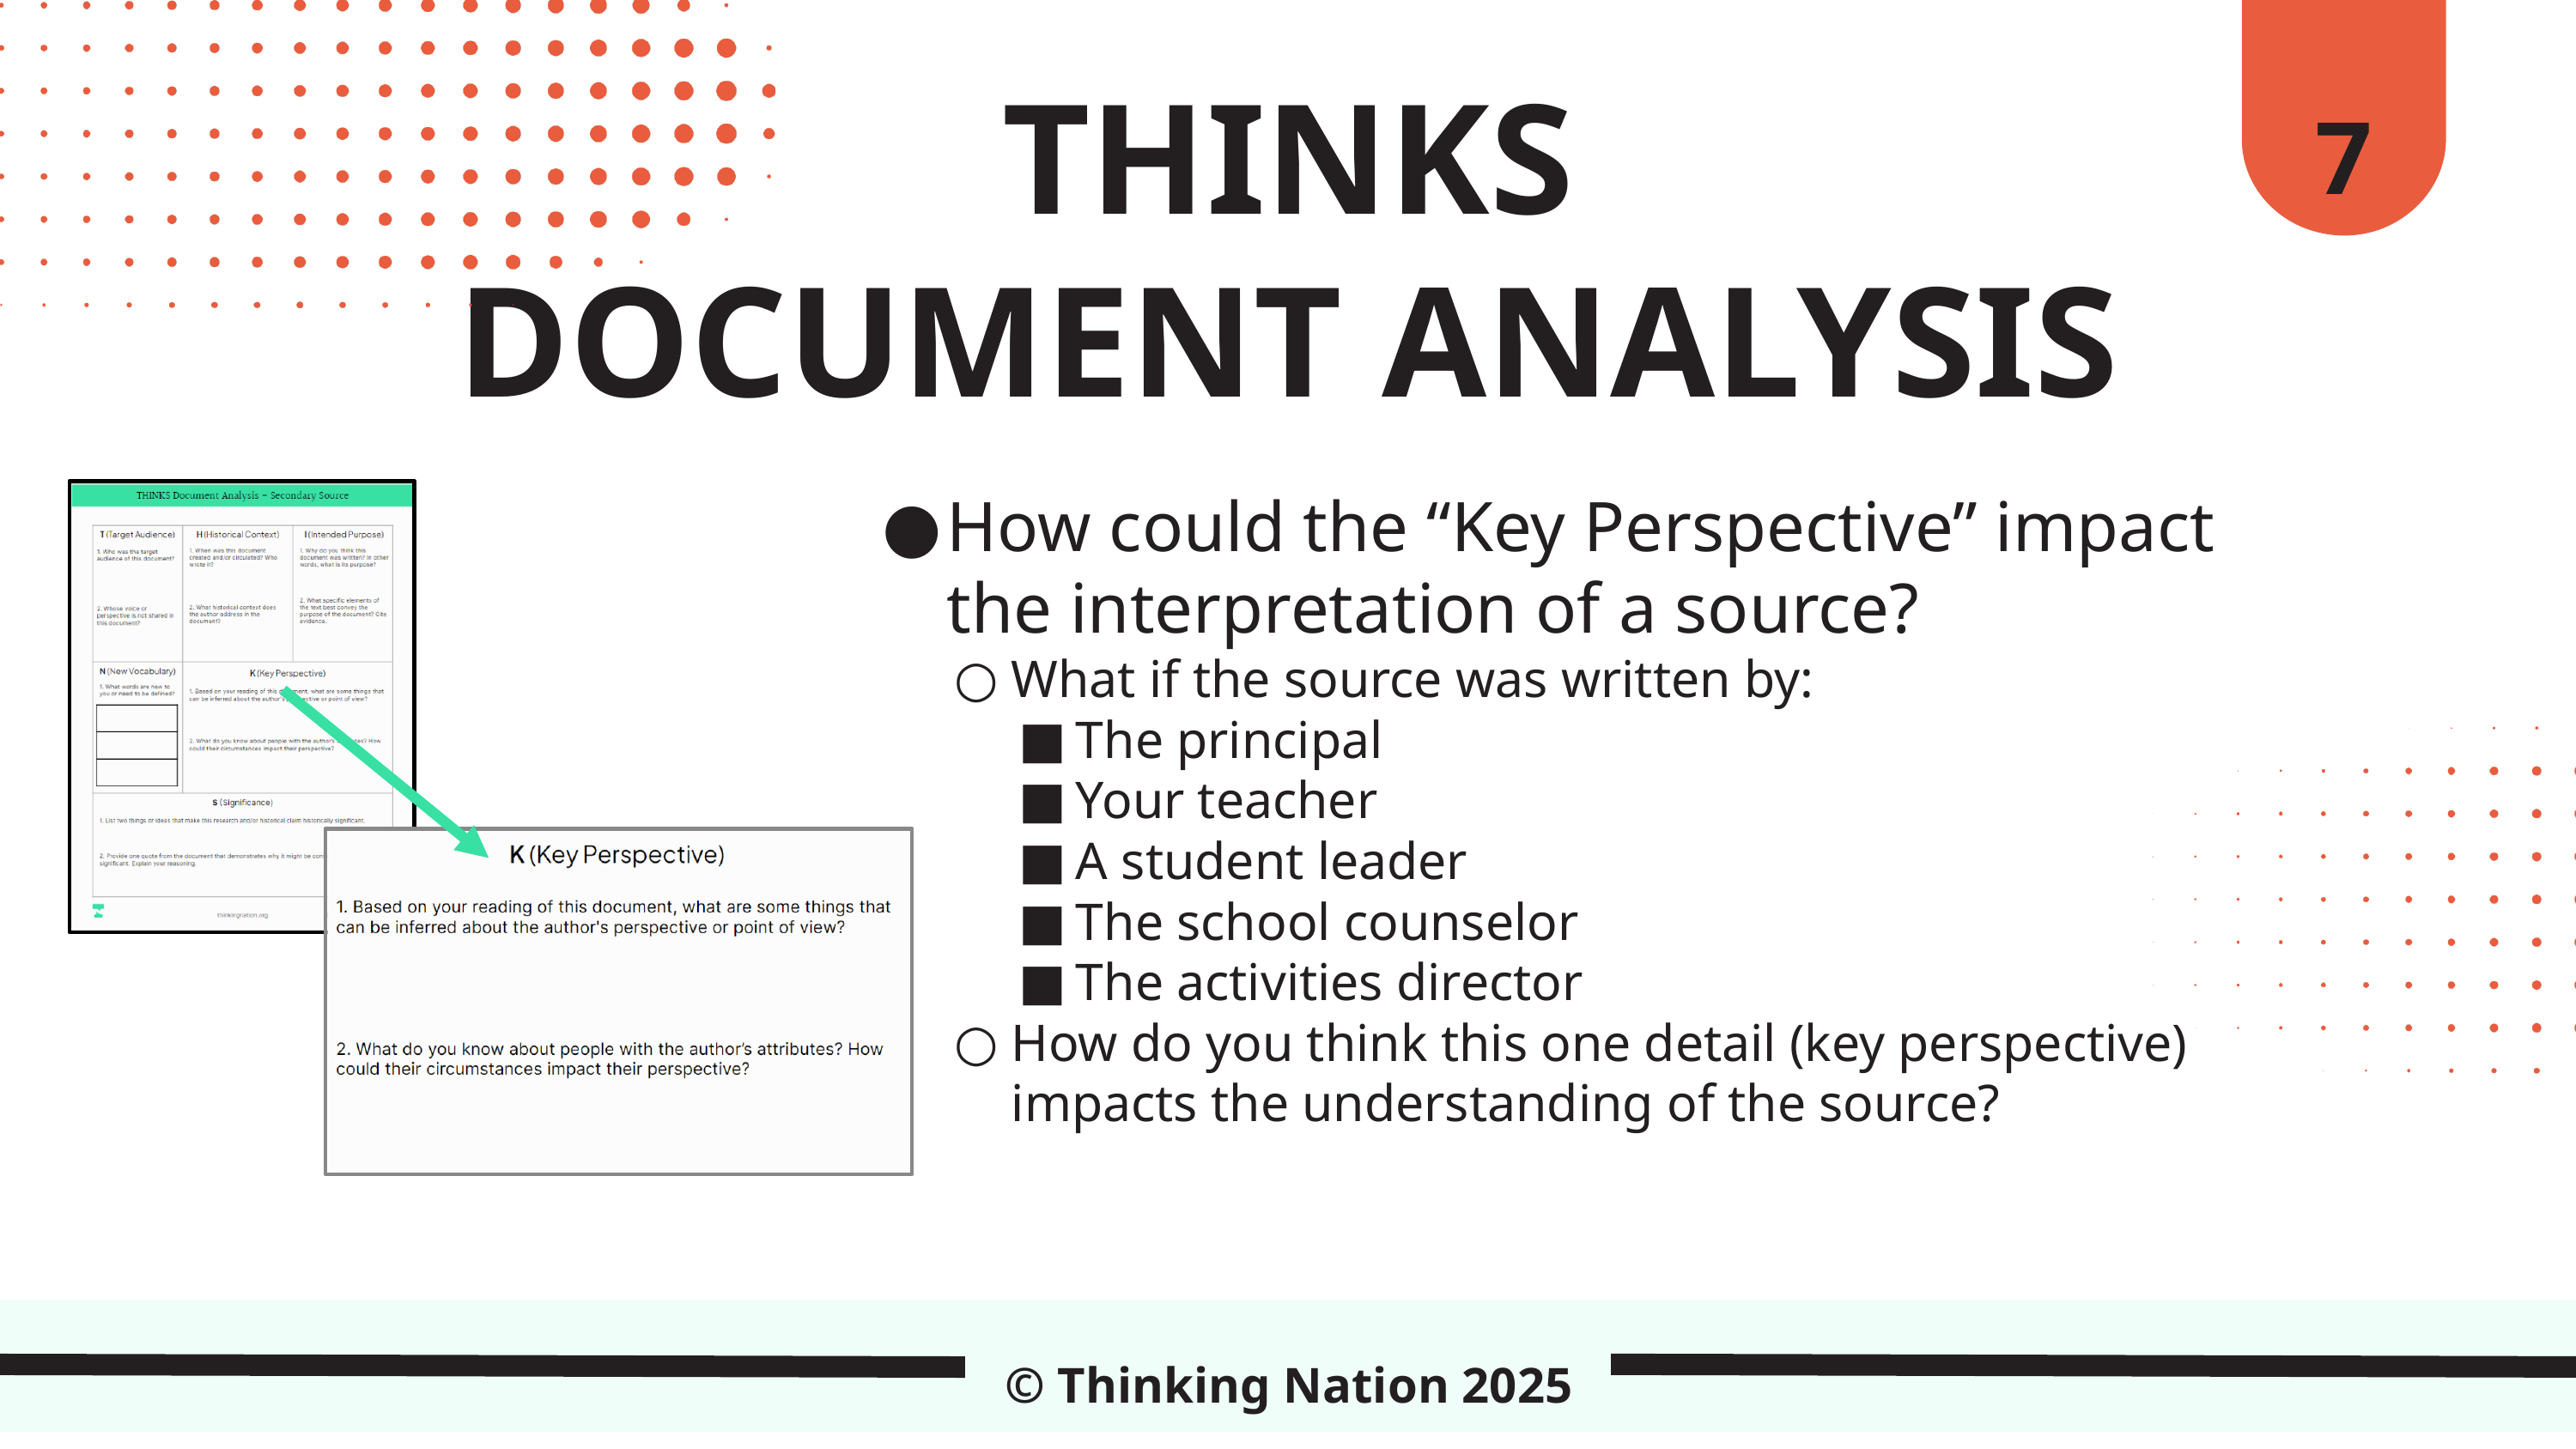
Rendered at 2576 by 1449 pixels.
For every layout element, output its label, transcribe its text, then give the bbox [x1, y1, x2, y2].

text_box How could the “Key Perspective” impact the interpretation of a source? What if the source was written by: The principal Your teacher A student leader The school counselor The activities director How do you think this one detail (key perspective) impacts the understanding of the source? [882, 482, 2263, 1132]
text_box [2233, 0, 2455, 236]
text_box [0, 1299, 2576, 1433]
picture [71, 482, 911, 1173]
text_box THINKS DOCUMENT ANALYSIS [173, 62, 2403, 427]
text_box [2110, 724, 2576, 1074]
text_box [283, 689, 489, 858]
text_box [0, 0, 776, 308]
